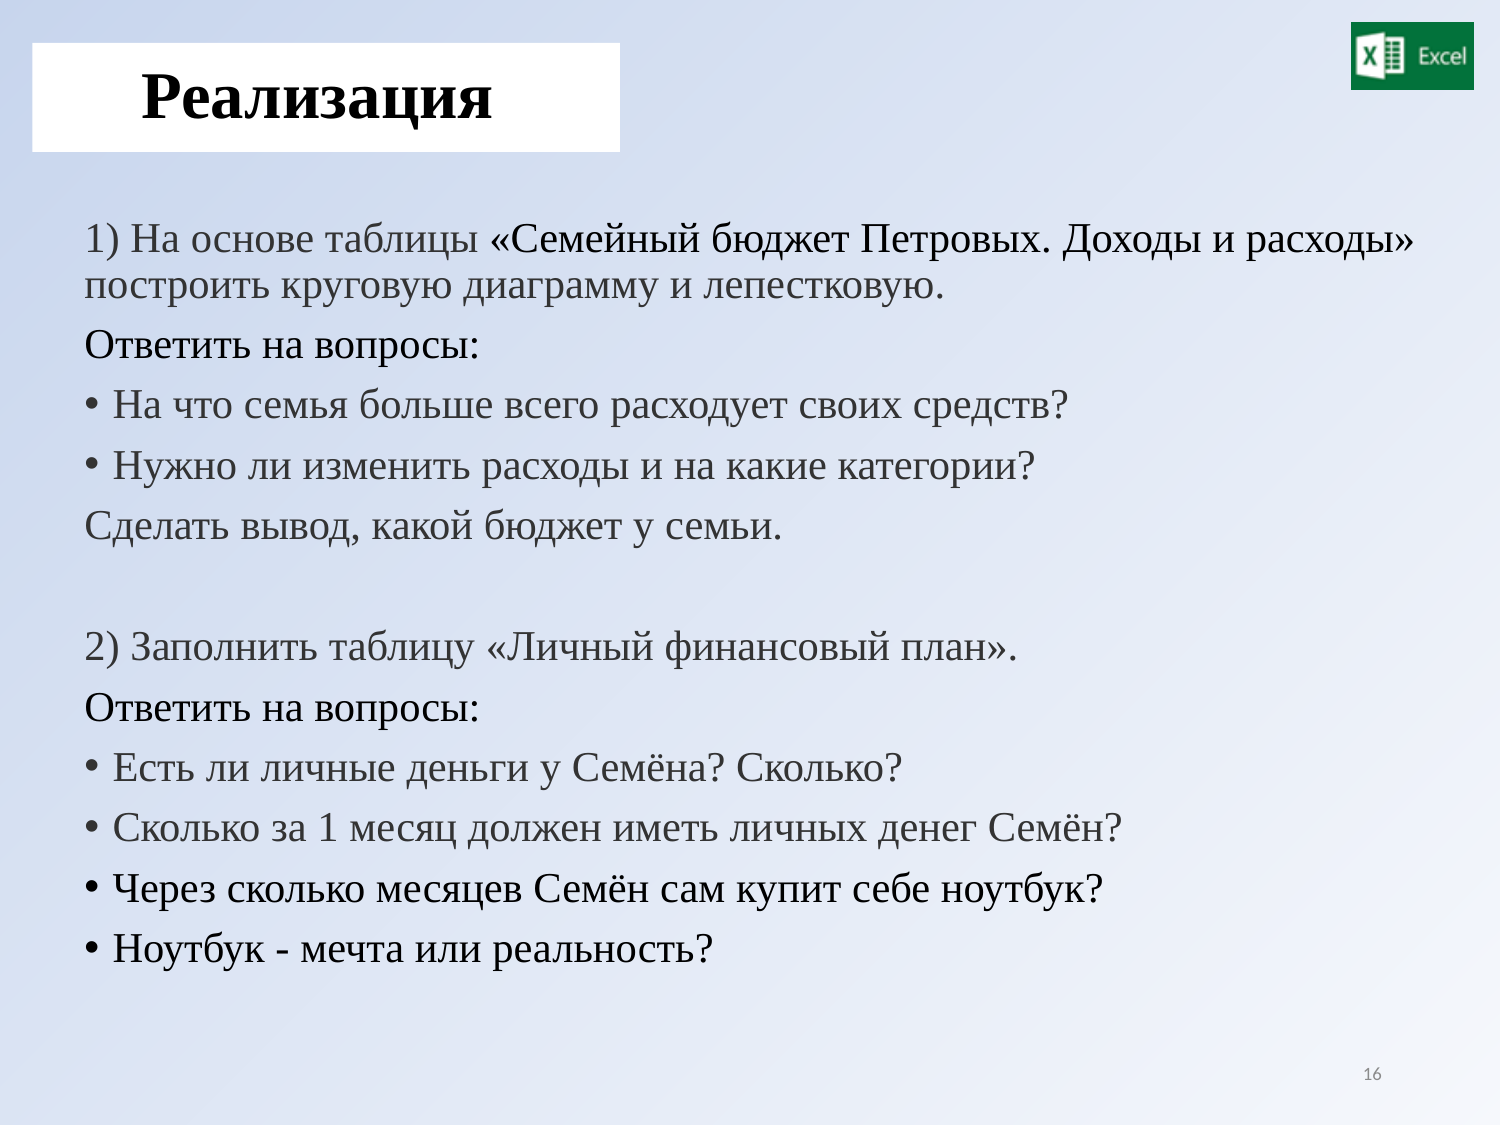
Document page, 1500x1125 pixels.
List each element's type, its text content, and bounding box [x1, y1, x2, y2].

list 1) На основе таблицы «Семейный бюджет Петровых. Доходы и расходы» построить круговую диаграмму и лепестковую. Ответить на вопросы: На что семья больше всего расходует своих средств? Нужно ли изменить расходы и на какие категории? Сделать вывод, какой бюджет у семьи. 2) Заполнить таблицу «Личный финансовый план». Ответить на вопросы: Есть ли личные деньги у Семёна? Сколько? Сколько за 1 месяц должен иметь личных денег Семён? Через сколько месяцев Семён сам купит себе ноутбук? Ноутбук - мечта или реальность? [69, 208, 1431, 987]
picture [1351, 22, 1474, 90]
title Реализация [32, 42, 620, 152]
slide_number 16 [1059, 1042, 1397, 1103]
